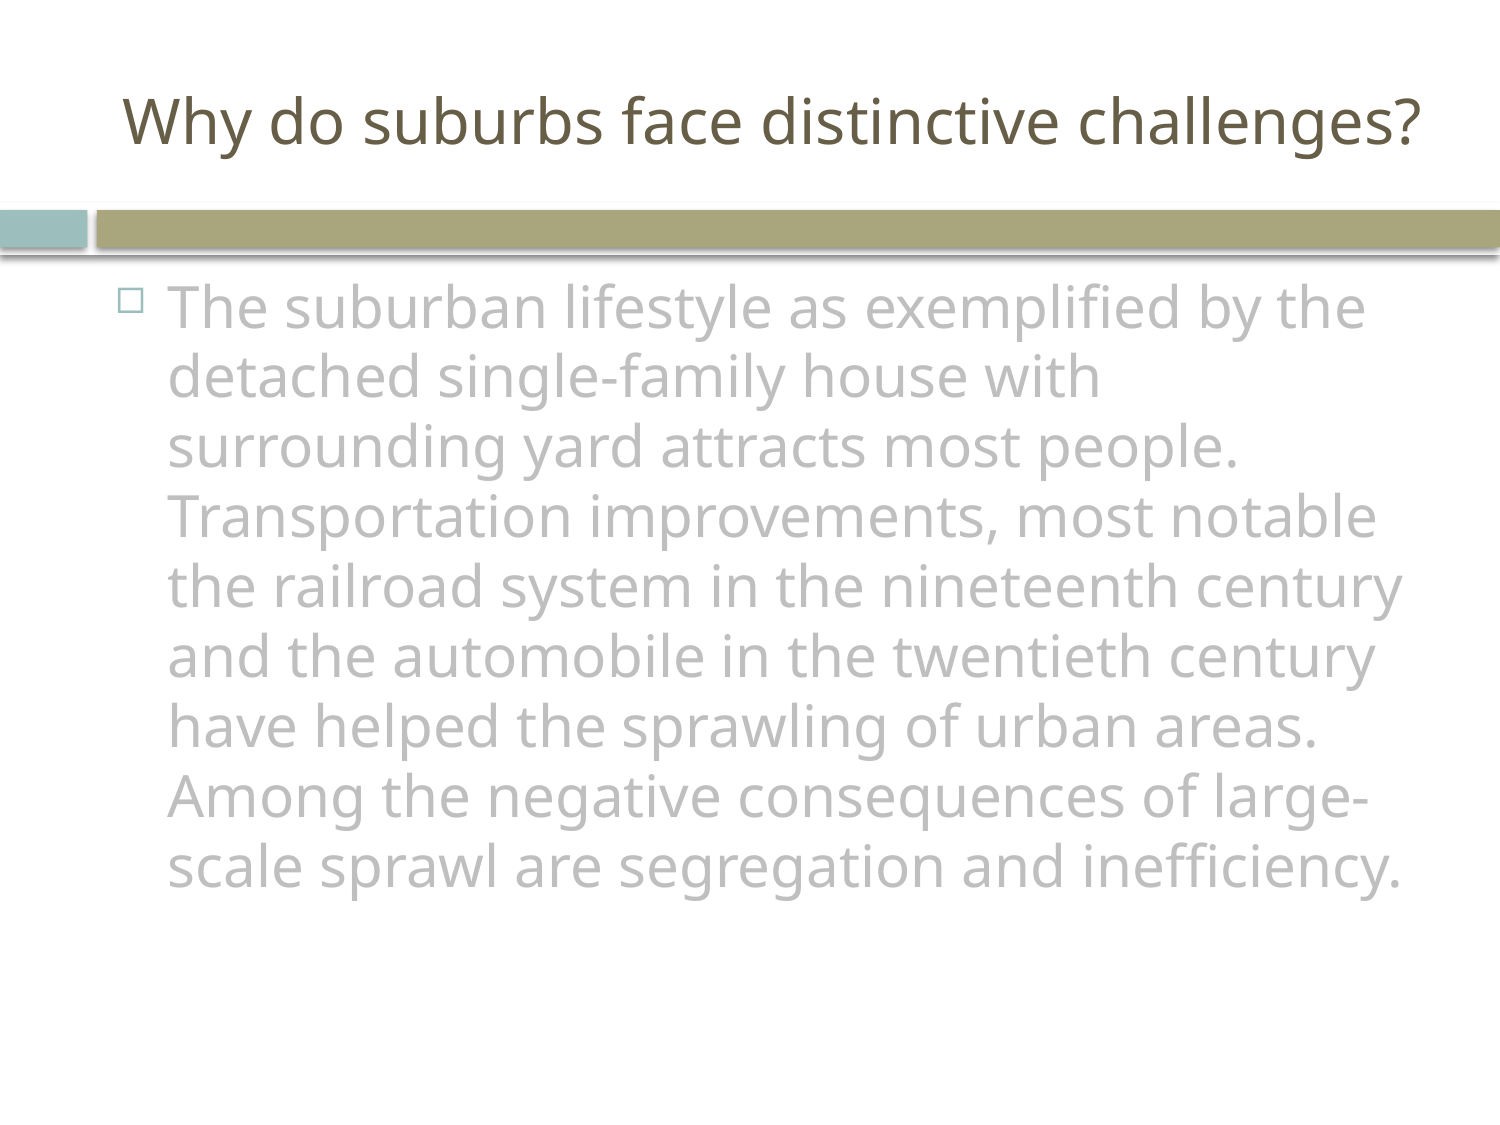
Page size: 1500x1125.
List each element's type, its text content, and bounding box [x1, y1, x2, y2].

title Why do suburbs face distinctive challenges? [100, 37, 1438, 200]
list The suburban lifestyle as exemplified by the detached single-family house with surrounding yard attracts most people. Transportation improvements, most notable the railroad system in the nineteenth century and the automobile in the twentieth century have helped the sprawling of urban areas. Among the negative consequences of large-scale sprawl are segregation and inefficiency. [100, 262, 1438, 1000]
